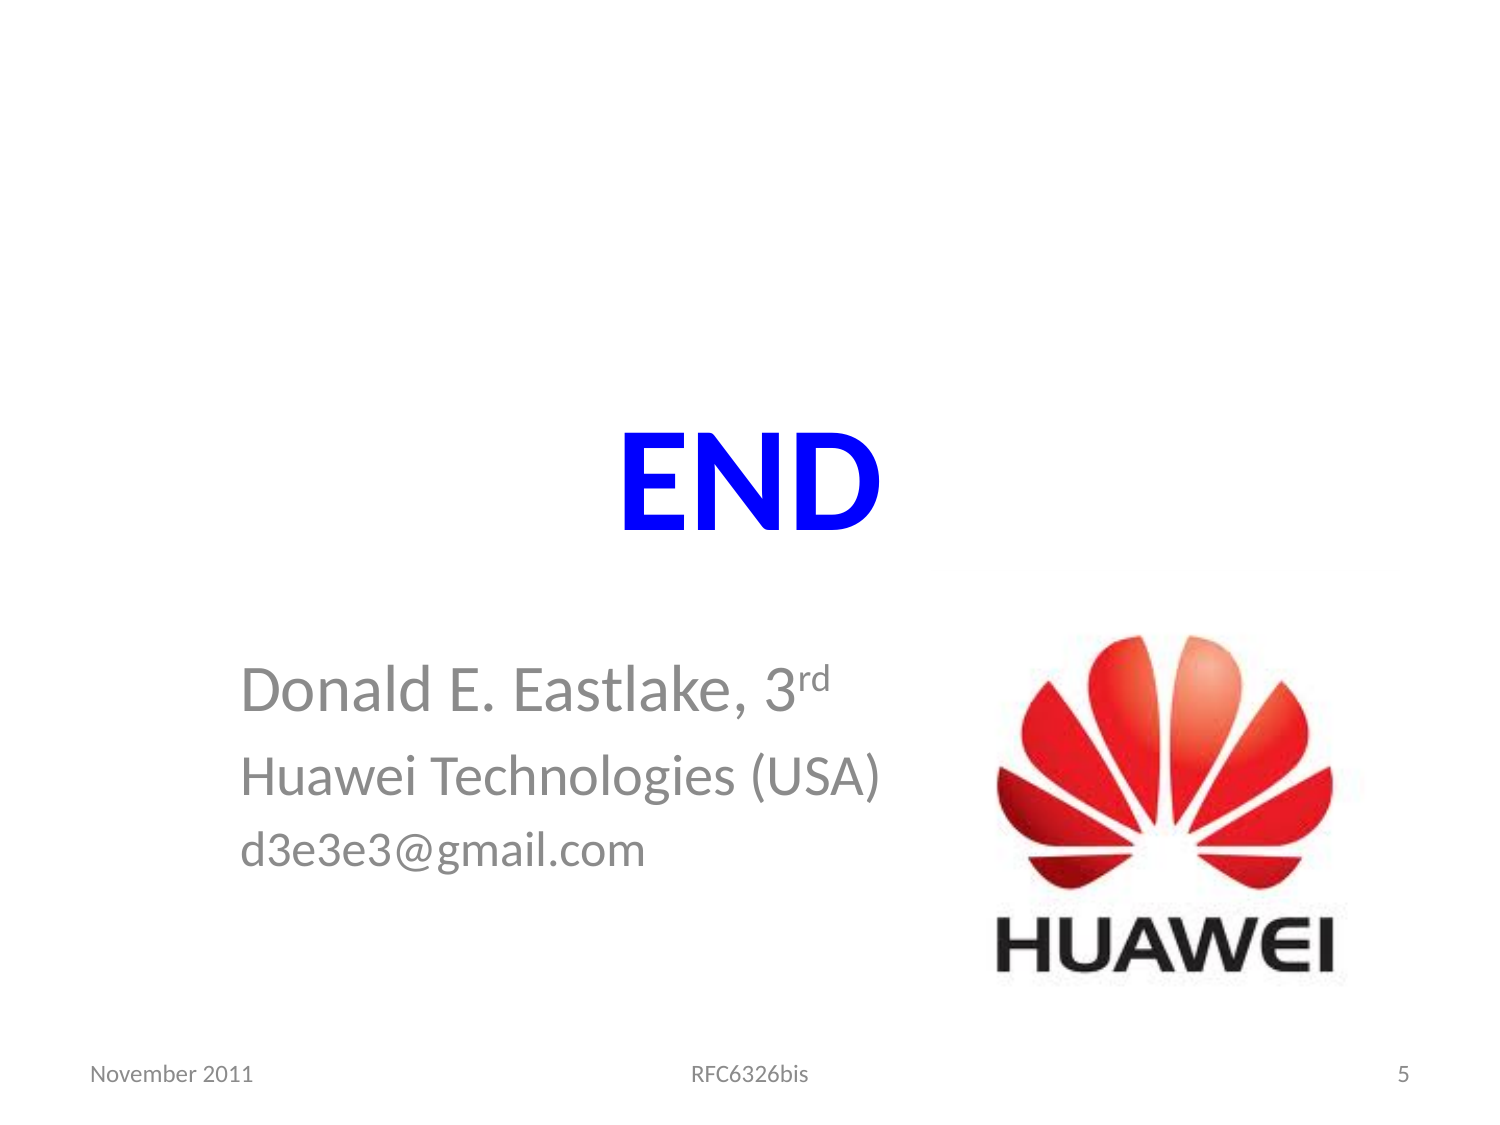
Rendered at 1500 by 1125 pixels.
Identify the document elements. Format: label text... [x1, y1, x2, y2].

subtitle Donald E. Eastlake, 3rd Huawei Technologies (USA) d3e3e3@gmail.com [225, 637, 925, 925]
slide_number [75, 1042, 425, 1103]
picture [930, 569, 1401, 1039]
title END [112, 349, 1388, 591]
slide_number 5 [1074, 1042, 1425, 1103]
footer RFC6326bis [512, 1042, 988, 1103]
